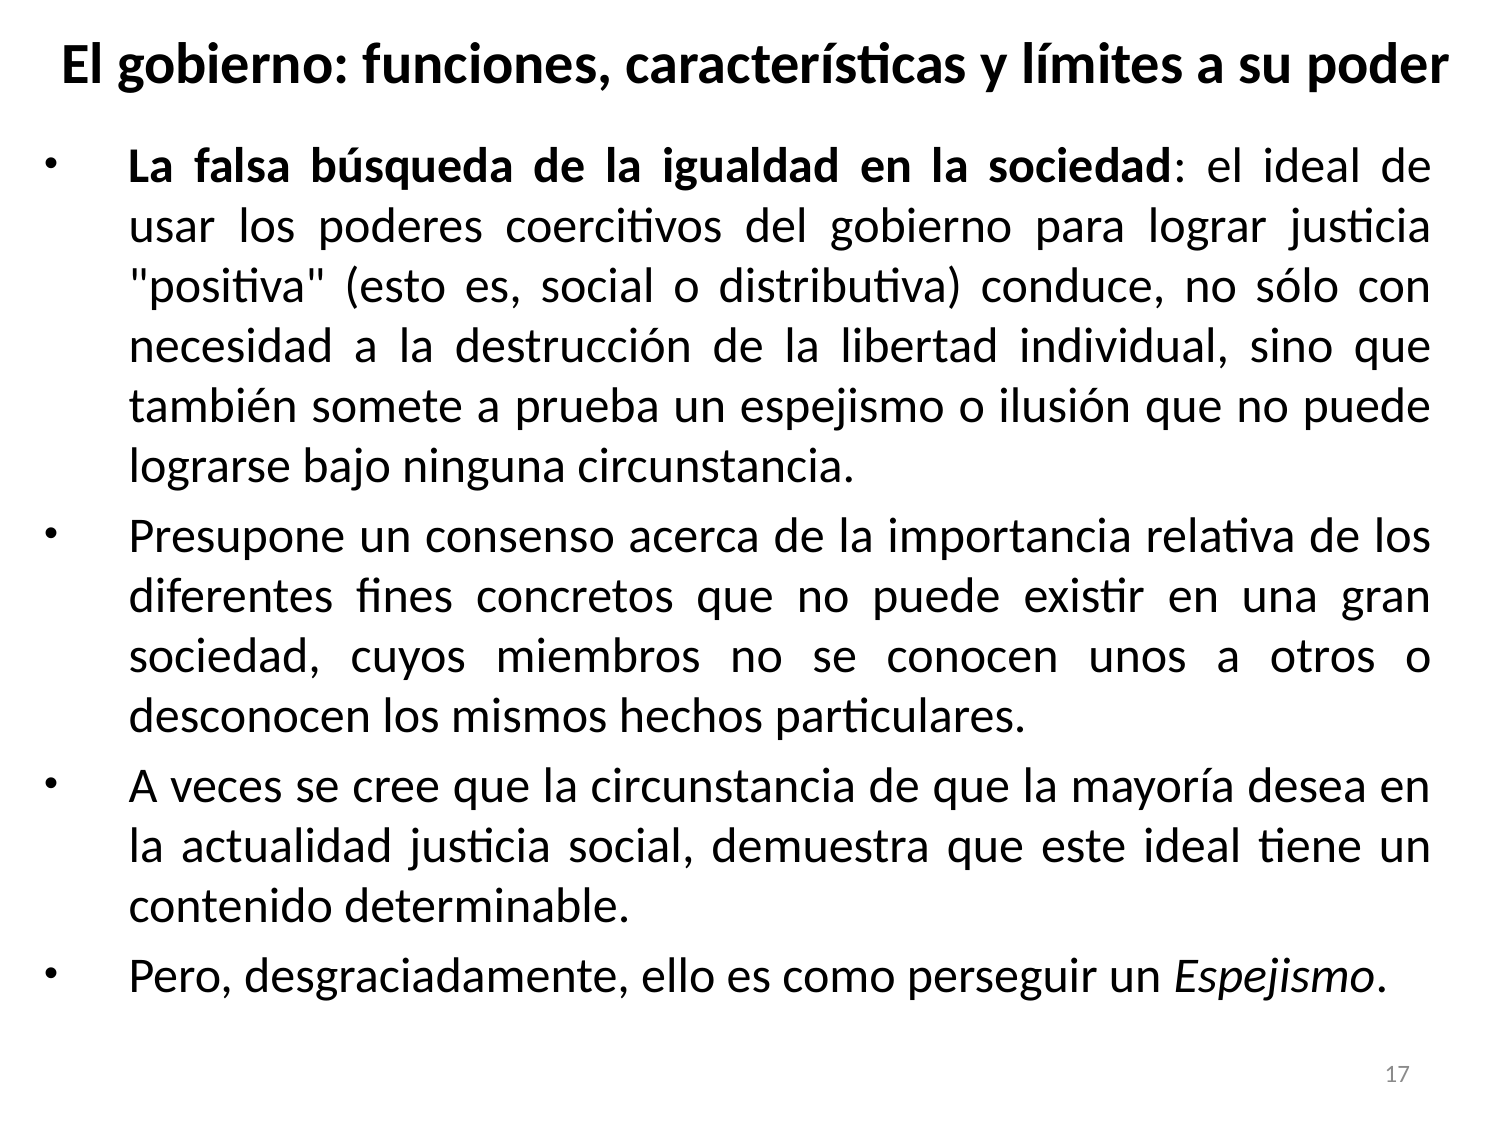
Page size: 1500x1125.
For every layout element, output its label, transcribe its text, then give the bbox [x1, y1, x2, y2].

text_box La falsa búsqueda de la igualdad en la sociedad: el ideal de usar los poderes coercitivos del gobierno para lograr justicia "positiva" (esto es, social o distributiva) conduce, no sólo con necesidad a la destrucción de la libertad individual, sino que también somete a prueba un espejismo o ilusión que no puede lograrse bajo ninguna circunstancia. Presupone un consenso acerca de la importancia relativa de los diferentes fines concretos que no puede existir en una gran sociedad, cuyos miembros no se conocen unos a otros o desconocen los mismos hechos particulares. A veces se cree que la circunstancia de que la mayoría desea en la actualidad justicia social, demuestra que este ideal tiene un contenido determinable. Pero, desgraciadamente, ello es como perseguir un Espejismo. [29, 125, 1447, 1094]
title El gobierno: funciones, características y límites a su poder [41, 7, 1471, 114]
slide_number 17 [1074, 1042, 1425, 1103]
